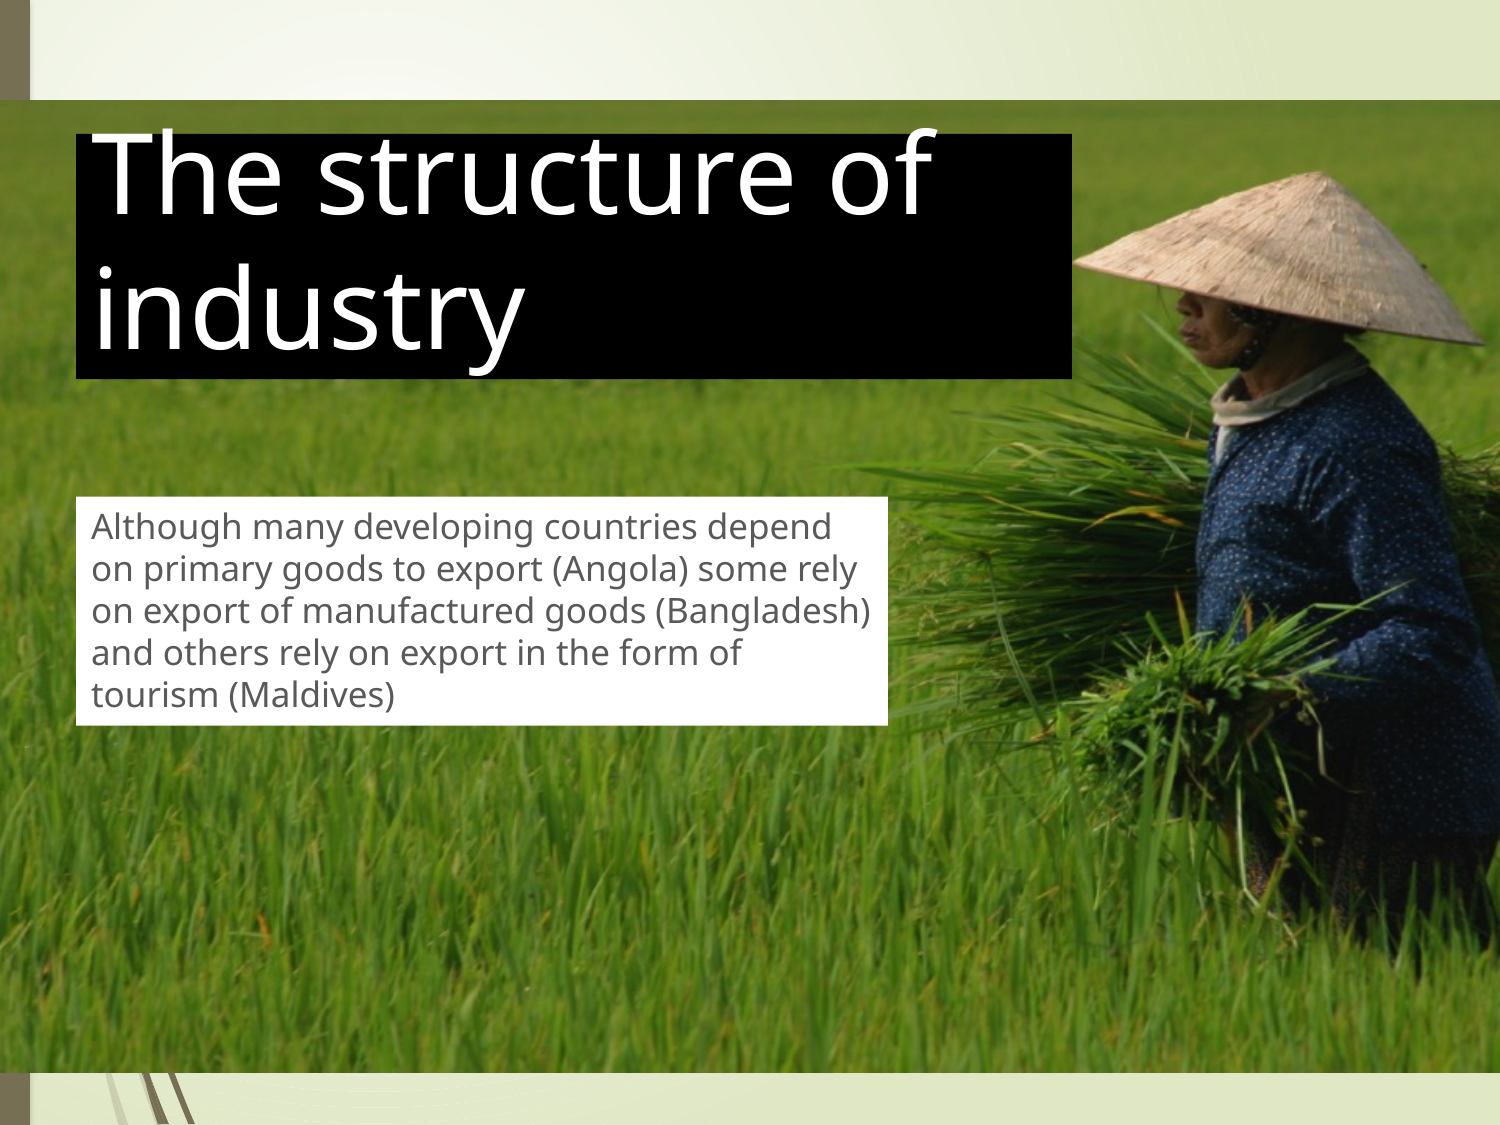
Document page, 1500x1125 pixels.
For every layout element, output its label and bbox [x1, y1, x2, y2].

picture [0, 100, 1500, 1073]
